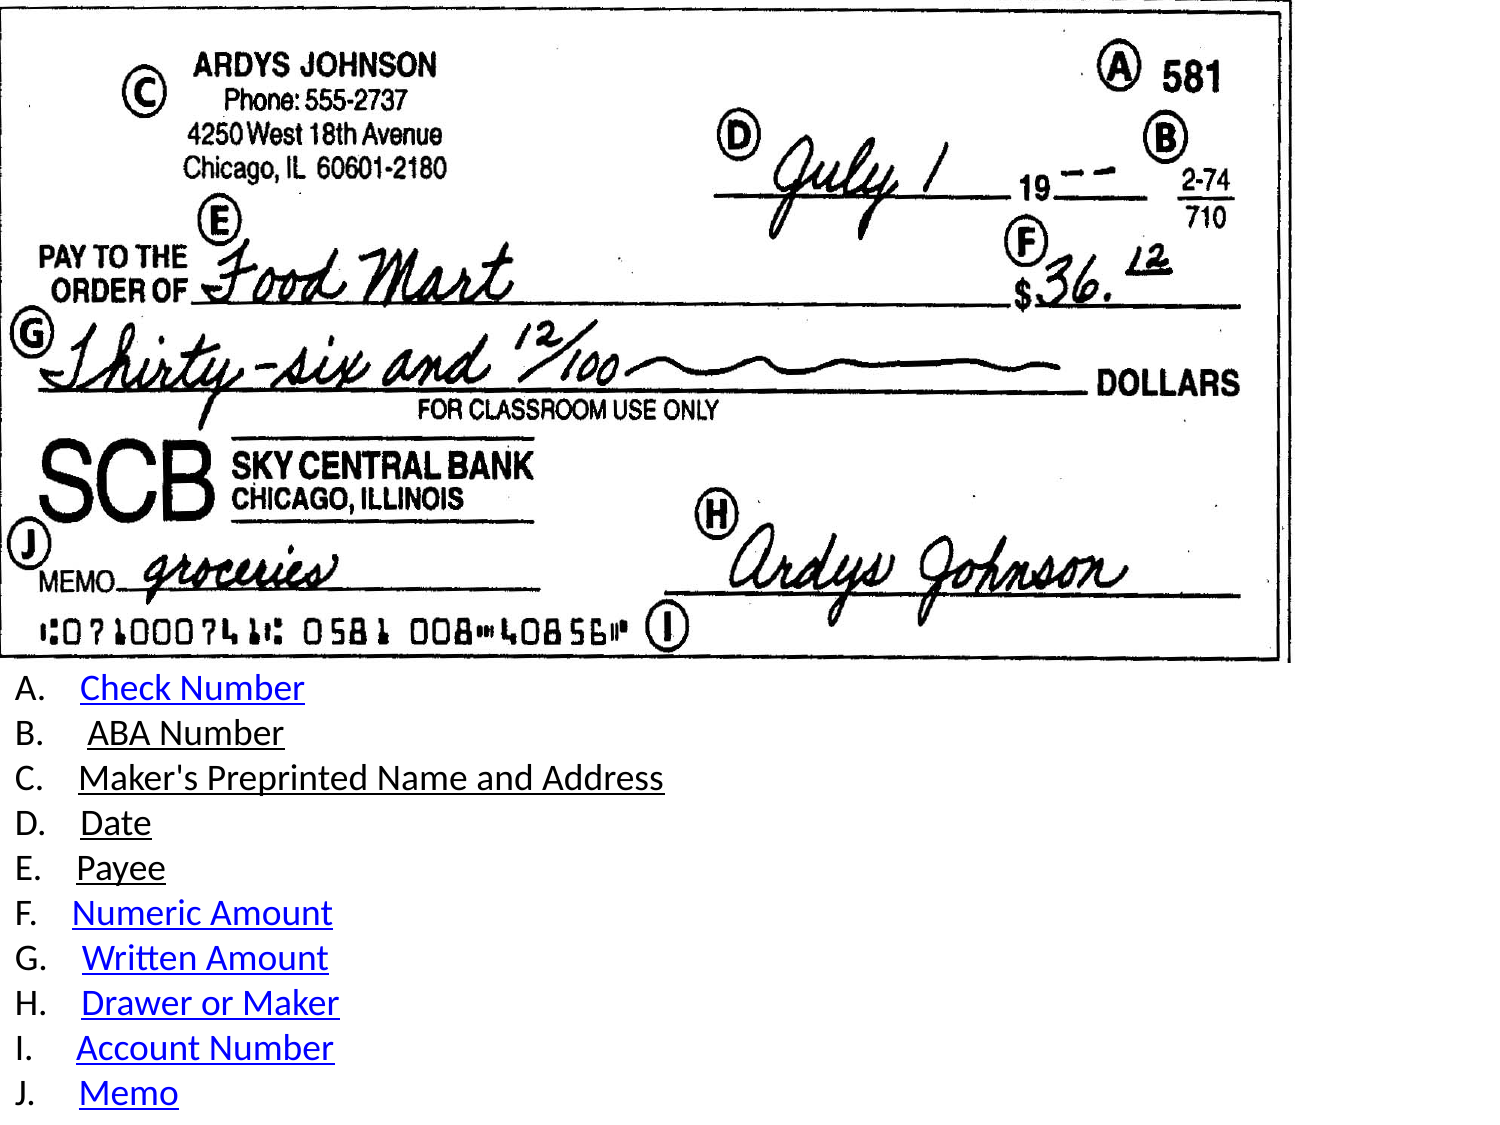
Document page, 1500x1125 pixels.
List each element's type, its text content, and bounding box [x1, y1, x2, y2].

text_box A. Check Number B. ABA Number C. Maker's Preprinted Name and Address D. Date E. Payee F. Numeric Amount G. Written Amount H. Drawer or Maker I. Account Number J. Memo [0, 671, 750, 1121]
picture [0, 0, 1295, 663]
